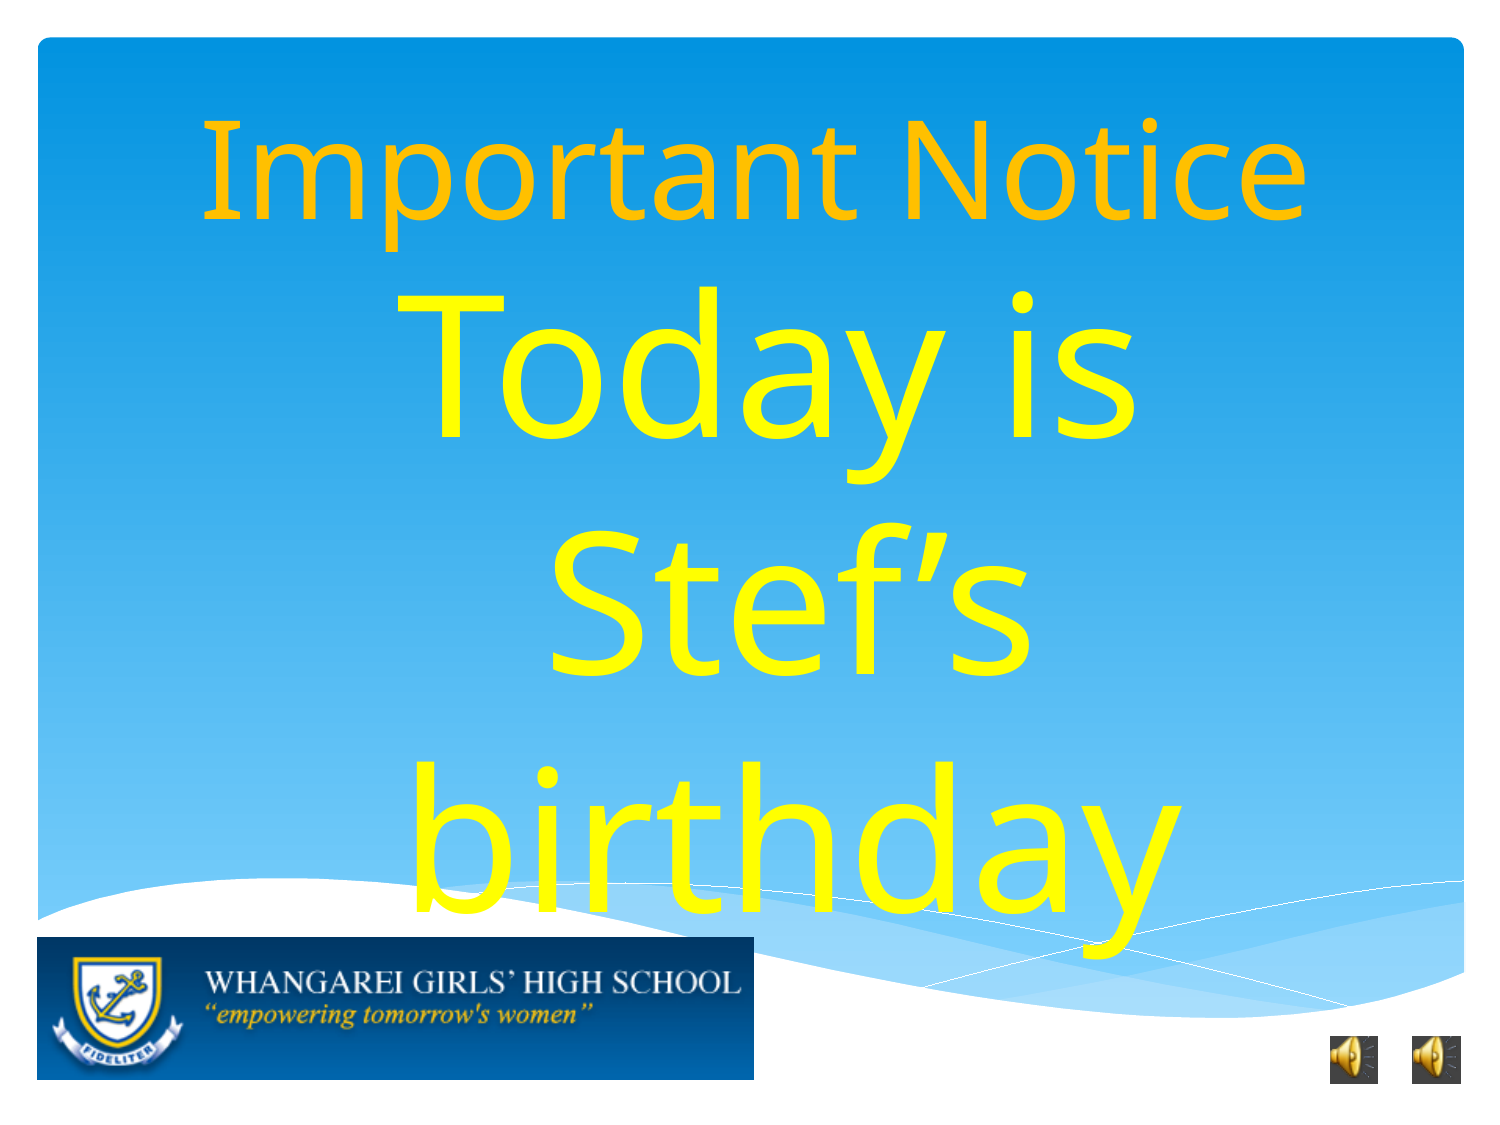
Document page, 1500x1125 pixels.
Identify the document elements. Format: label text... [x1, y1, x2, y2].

picture [1411, 1034, 1462, 1086]
text_box Today is Stef’s birthday [149, 231, 1391, 963]
picture [37, 937, 754, 1080]
text_box Important Notice [149, 37, 1362, 255]
picture [1328, 1034, 1380, 1086]
